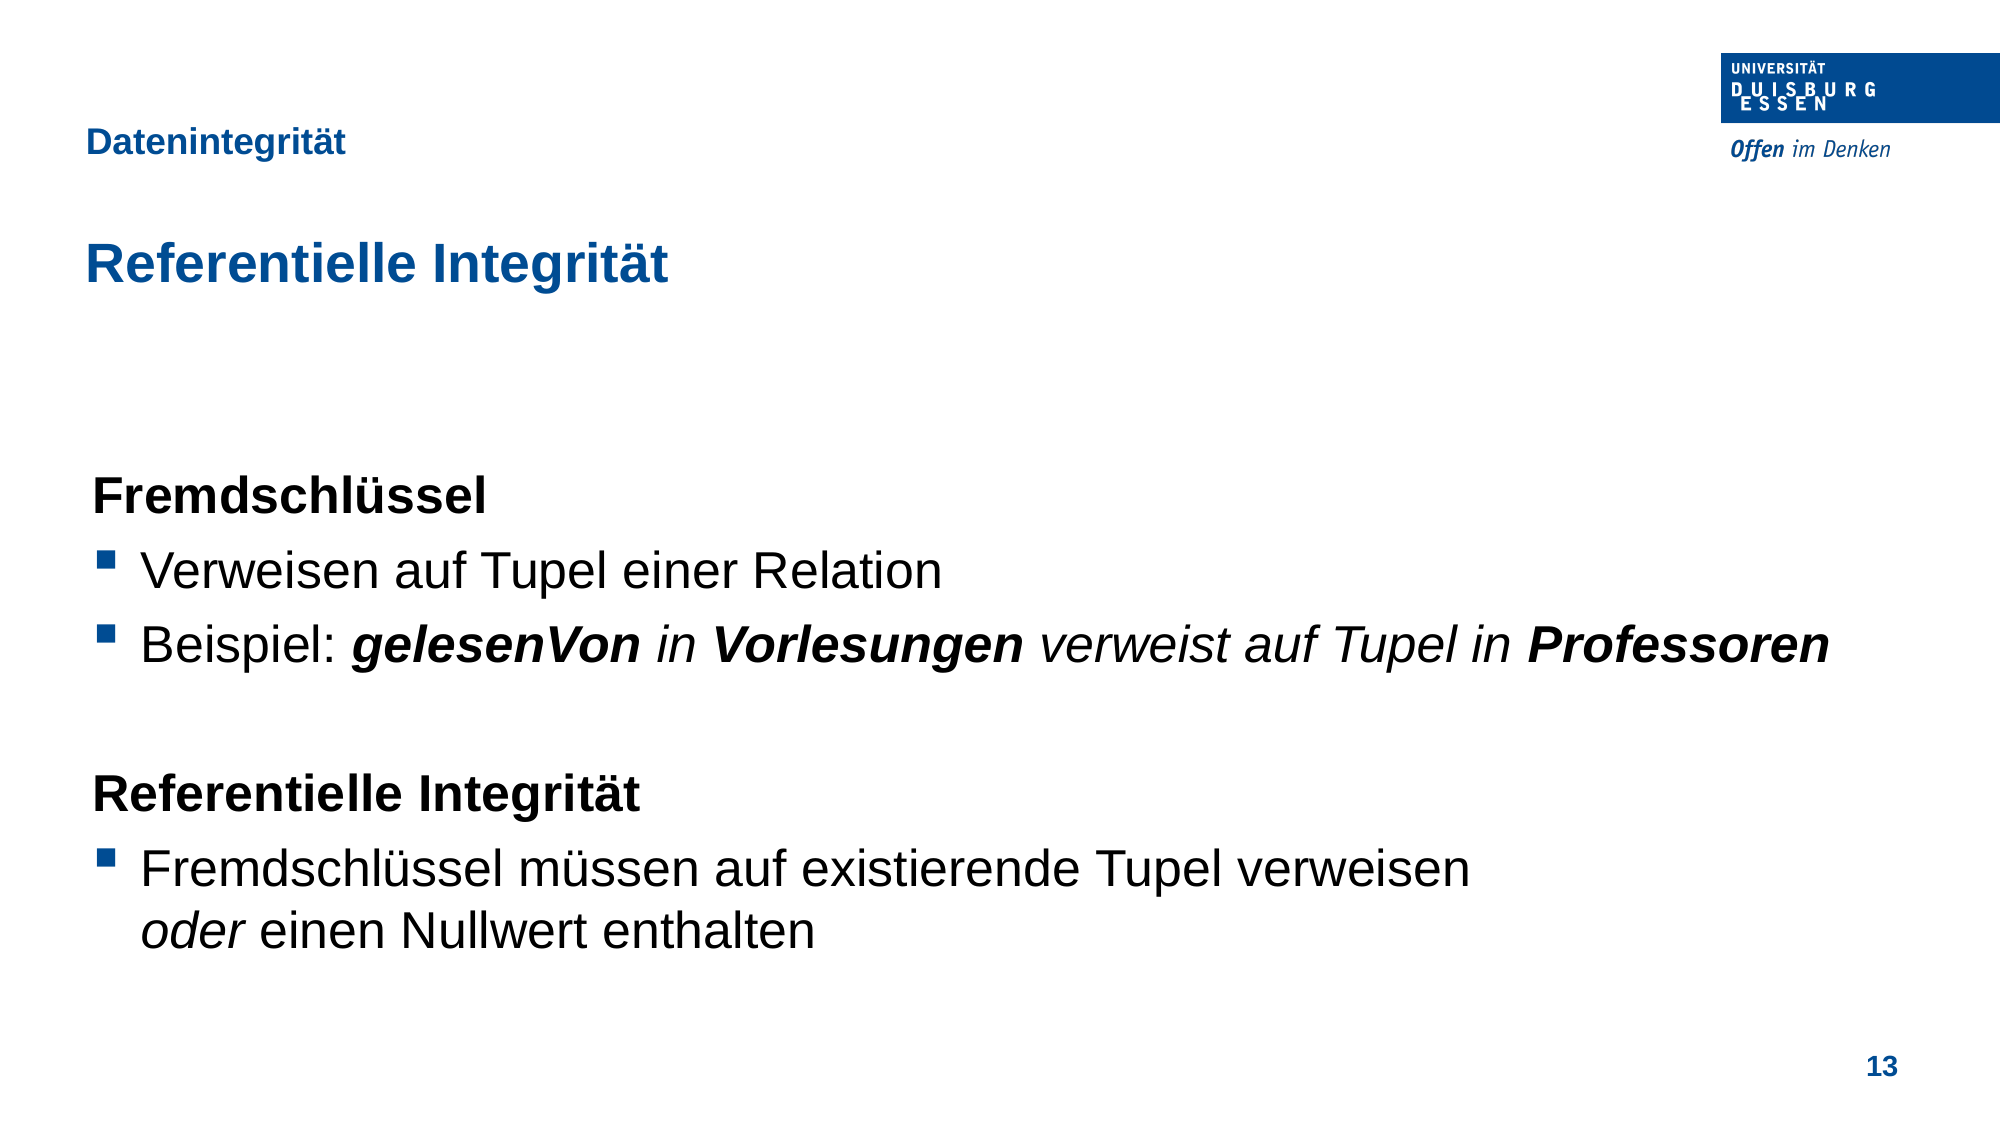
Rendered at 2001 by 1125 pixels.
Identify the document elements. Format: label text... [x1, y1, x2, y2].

list Referentielle Integrität [85, 227, 1694, 303]
slide_number 13 [1677, 1039, 1914, 1081]
list Fremdschlüssel Verweisen auf Tupel einer Relation Beispiel: gelesenVon in Vorlesungen verweist auf Tupel in Professoren Referentielle Integrität Fremdschlüssel müssen auf existierende Tupel verweisen oder einen Nullwert enthalten [85, 454, 1854, 987]
picture [1721, 53, 2000, 162]
list Datenintegrität [85, 122, 1694, 163]
